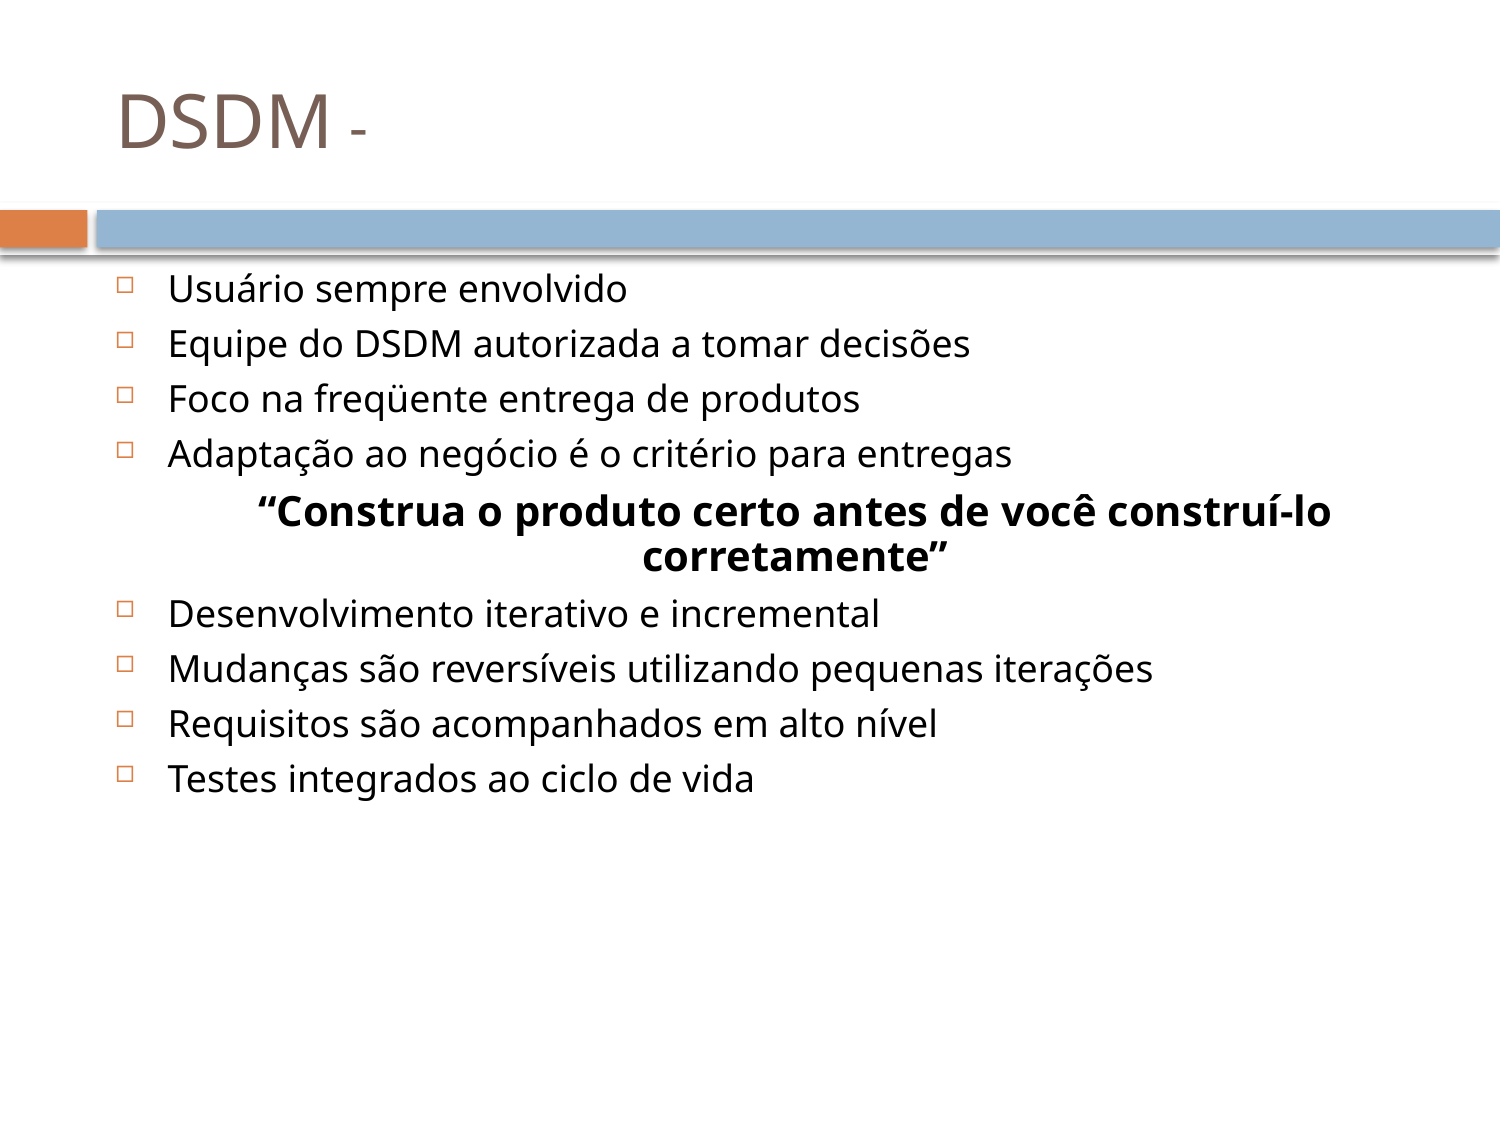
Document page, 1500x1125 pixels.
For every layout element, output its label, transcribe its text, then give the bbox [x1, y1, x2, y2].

title DSDM - [100, 37, 1438, 200]
list Usuário sempre envolvido Equipe do DSDM autorizada a tomar decisões Foco na freqüente entrega de produtos Adaptação ao negócio é o critério para entregas “Construa o produto certo antes de você construí-lo corretamente” Desenvolvimento iterativo e incremental Mudanças são reversíveis utilizando pequenas iterações Requisitos são acompanhados em alto nível Testes integrados ao ciclo de vida [100, 262, 1438, 1005]
